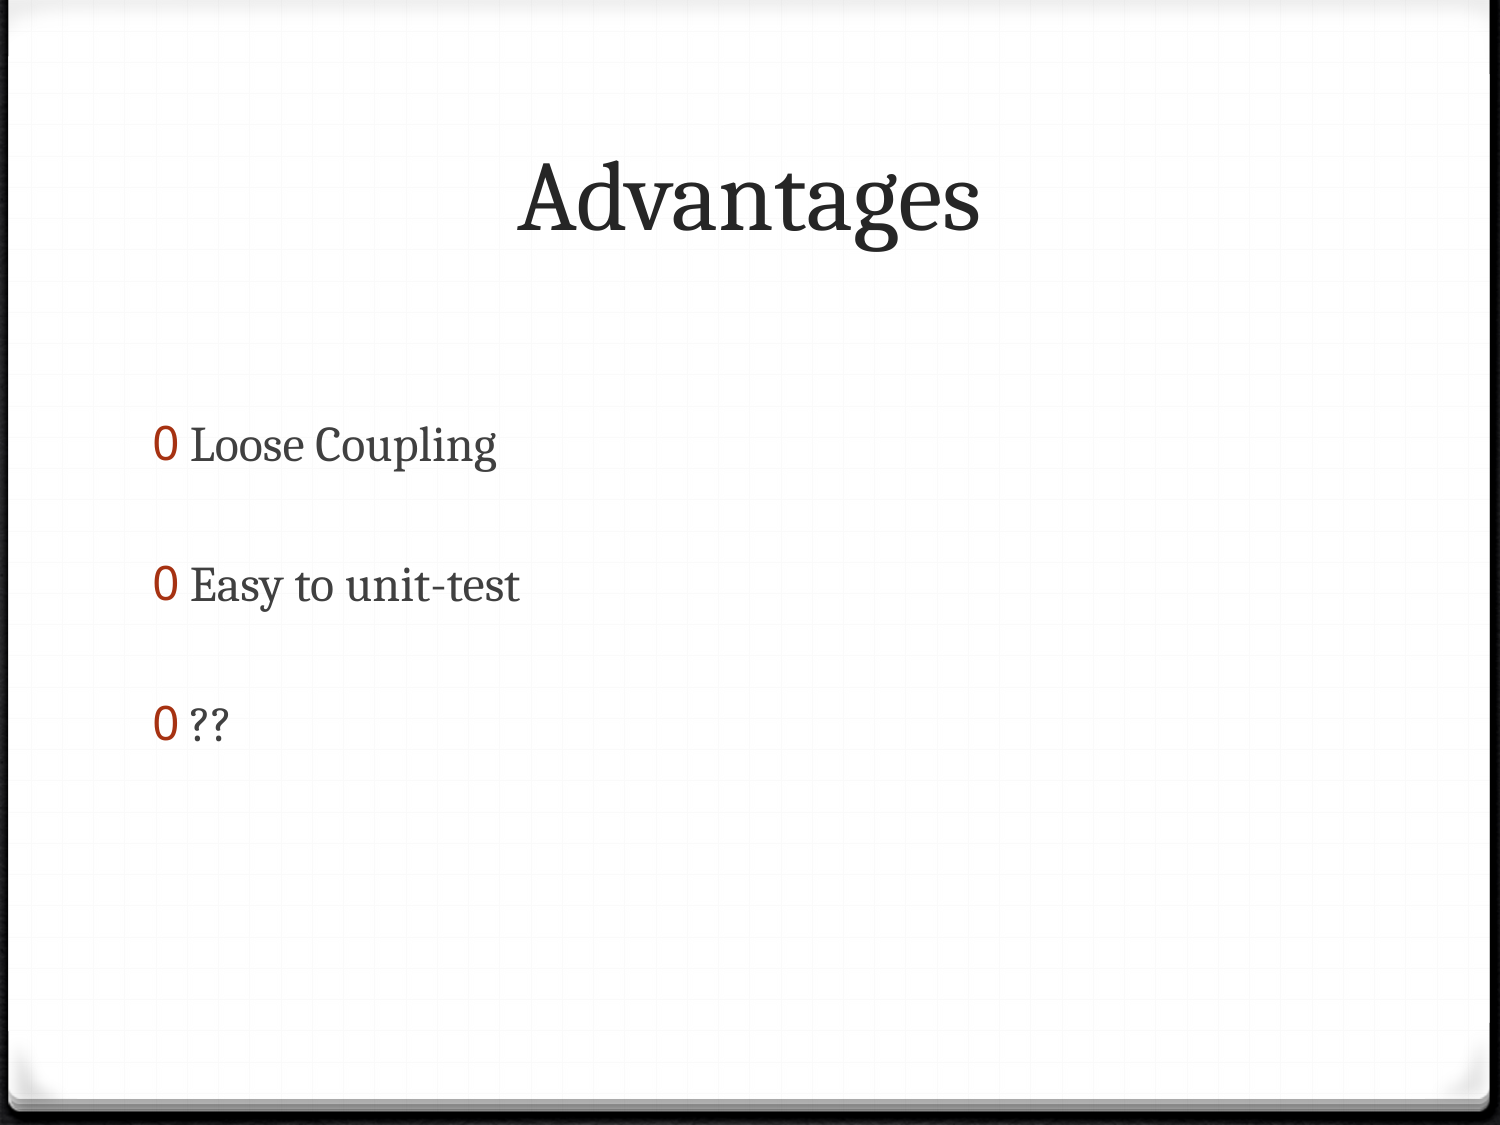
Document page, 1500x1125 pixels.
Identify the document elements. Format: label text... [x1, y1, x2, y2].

picture [0, 0, 1500, 1125]
list Loose Coupling Easy to unit-test ?? [137, 334, 1363, 983]
title Advantages [90, 71, 1410, 309]
